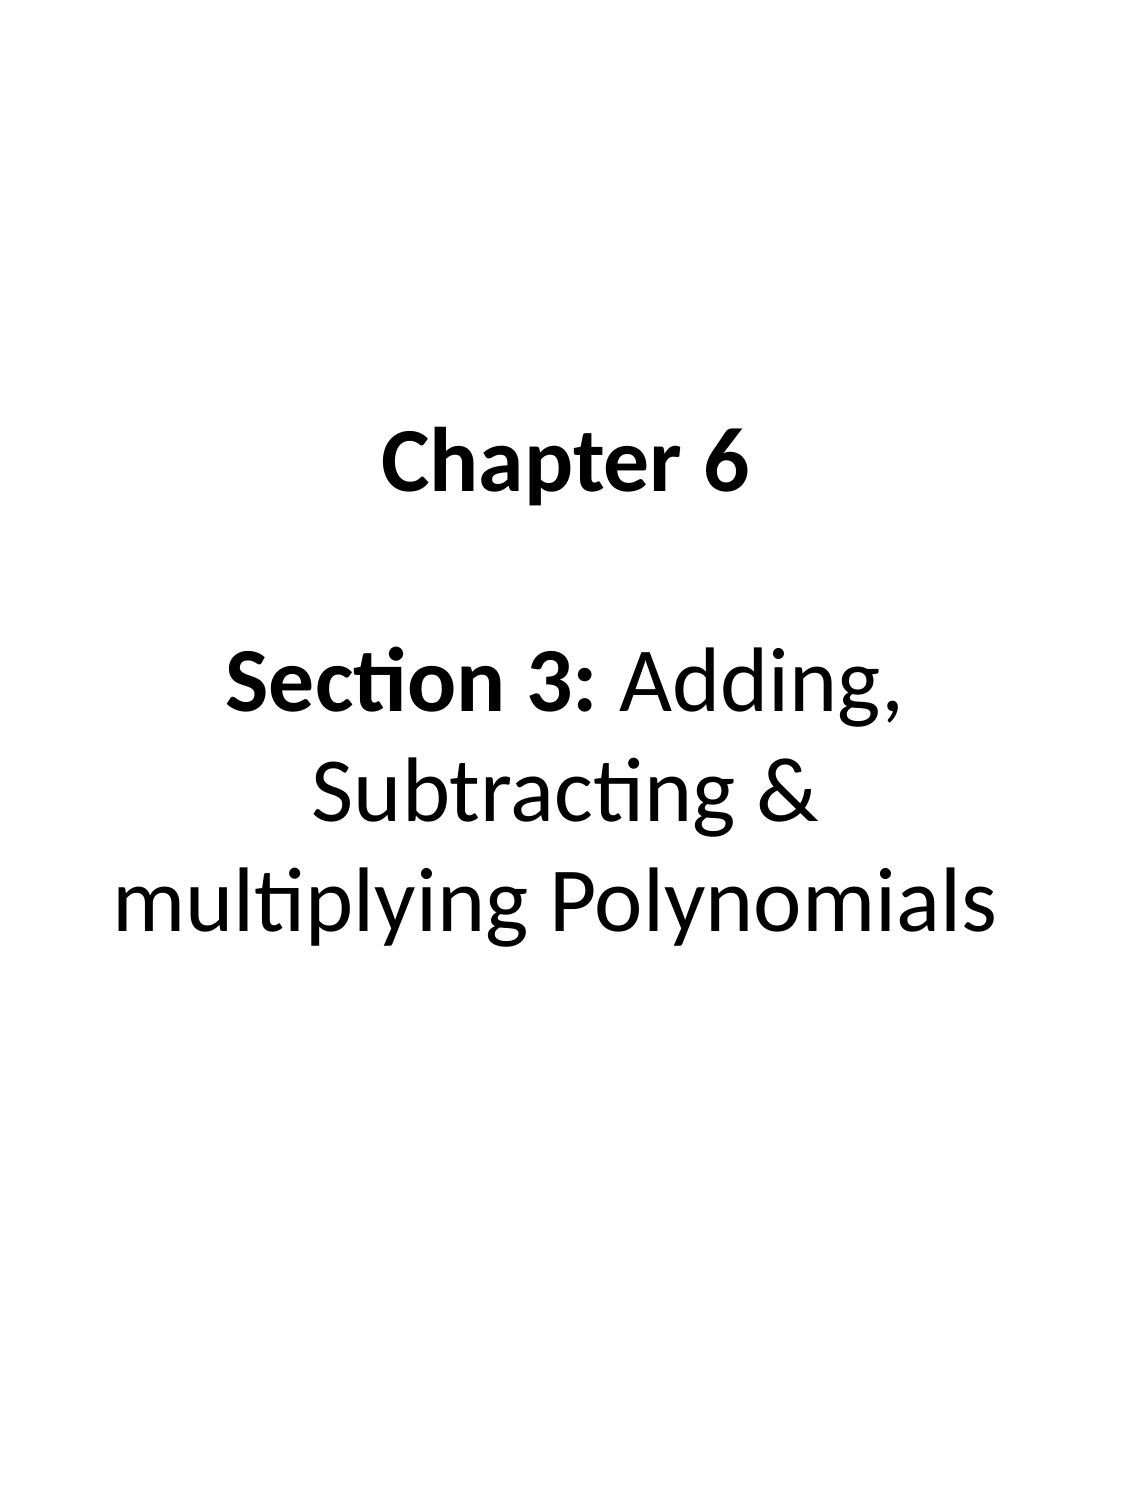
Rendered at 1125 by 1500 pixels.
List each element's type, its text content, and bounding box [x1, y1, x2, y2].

title Chapter 6 Section 3: Adding, Subtracting & multiplying Polynomials [87, 362, 1044, 988]
